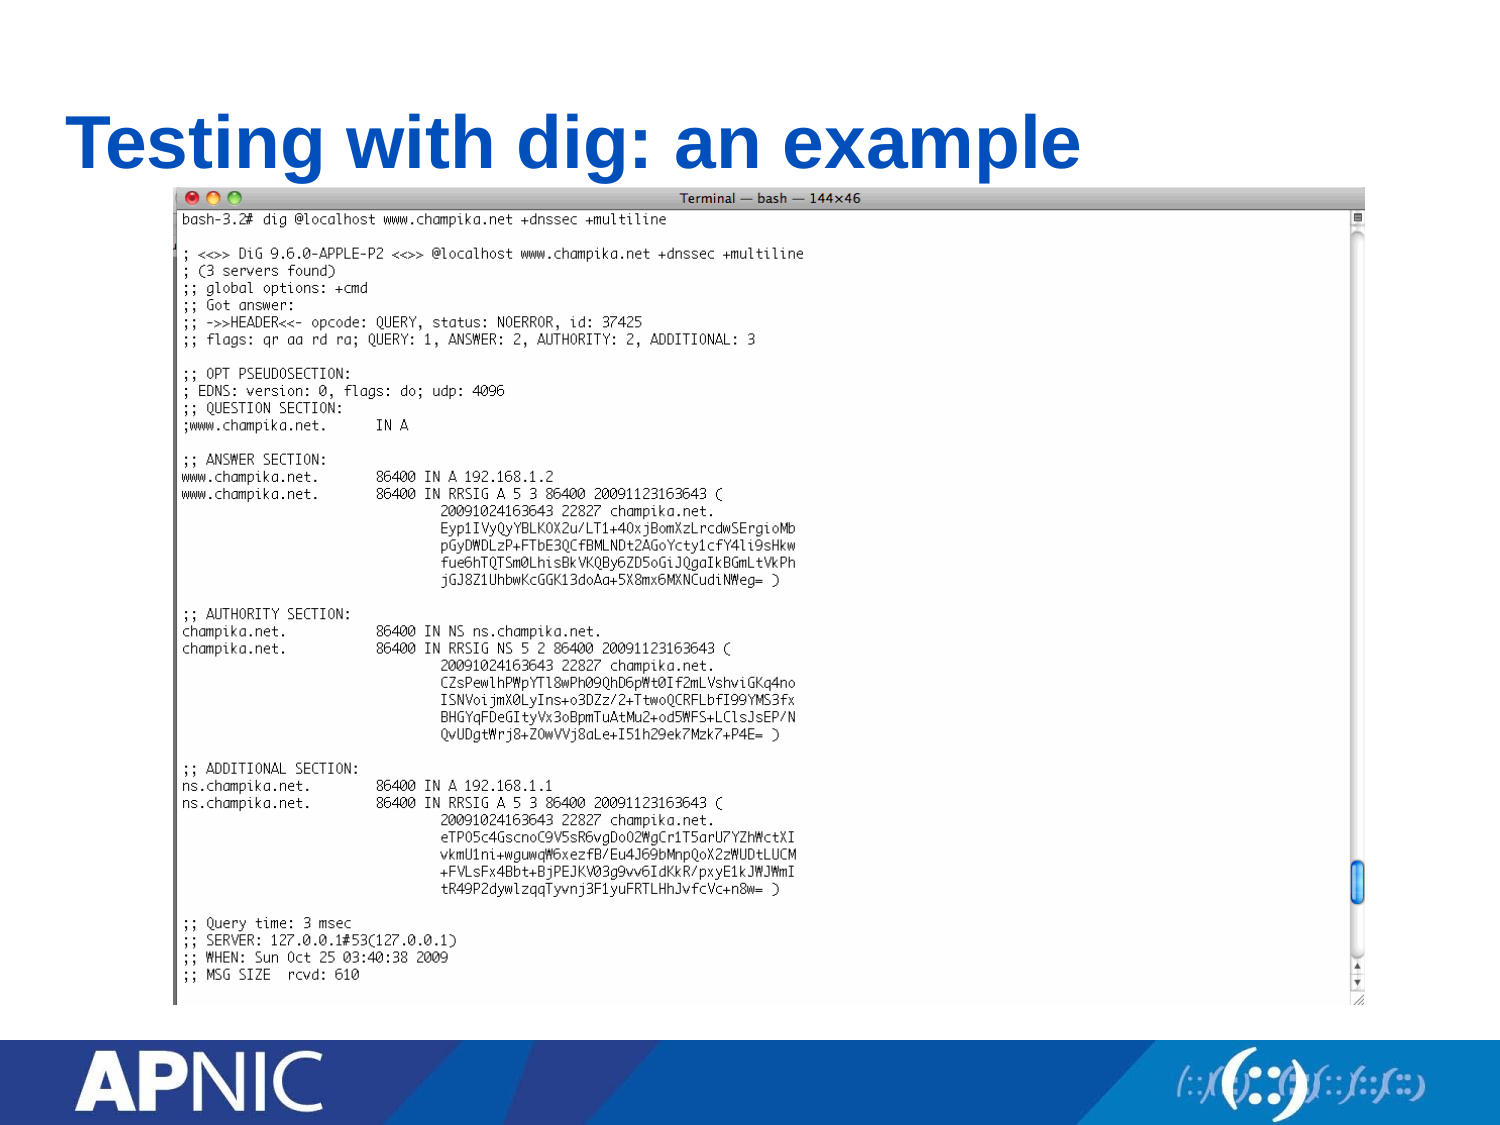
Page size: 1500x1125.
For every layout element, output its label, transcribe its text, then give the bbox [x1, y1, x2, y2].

title Testing with dig: an example [64, 45, 1436, 233]
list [159, 187, 1379, 1006]
picture [0, 1040, 1500, 1125]
